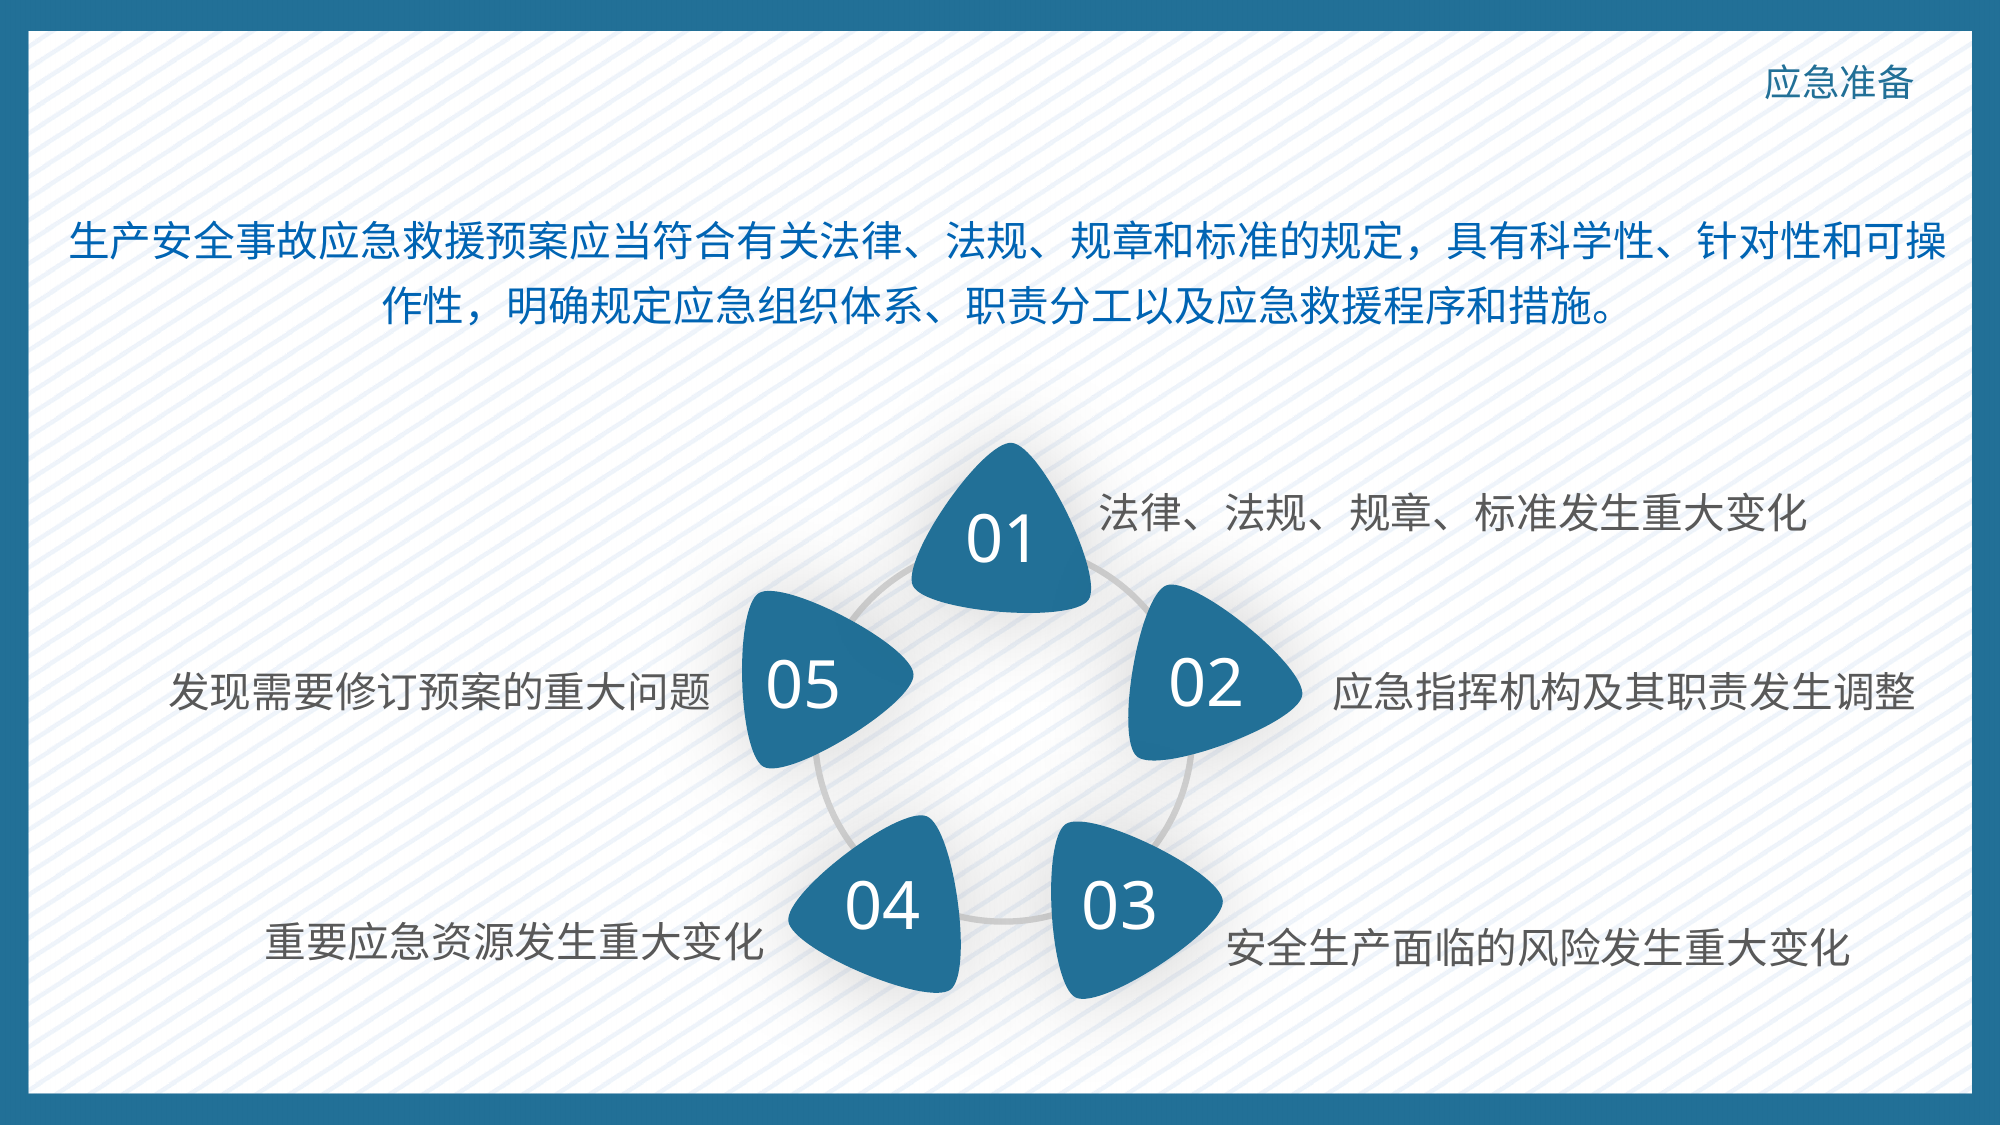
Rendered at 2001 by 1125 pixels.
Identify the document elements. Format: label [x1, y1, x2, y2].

text_box [713, 442, 1287, 980]
picture [0, 0, 2000, 1125]
